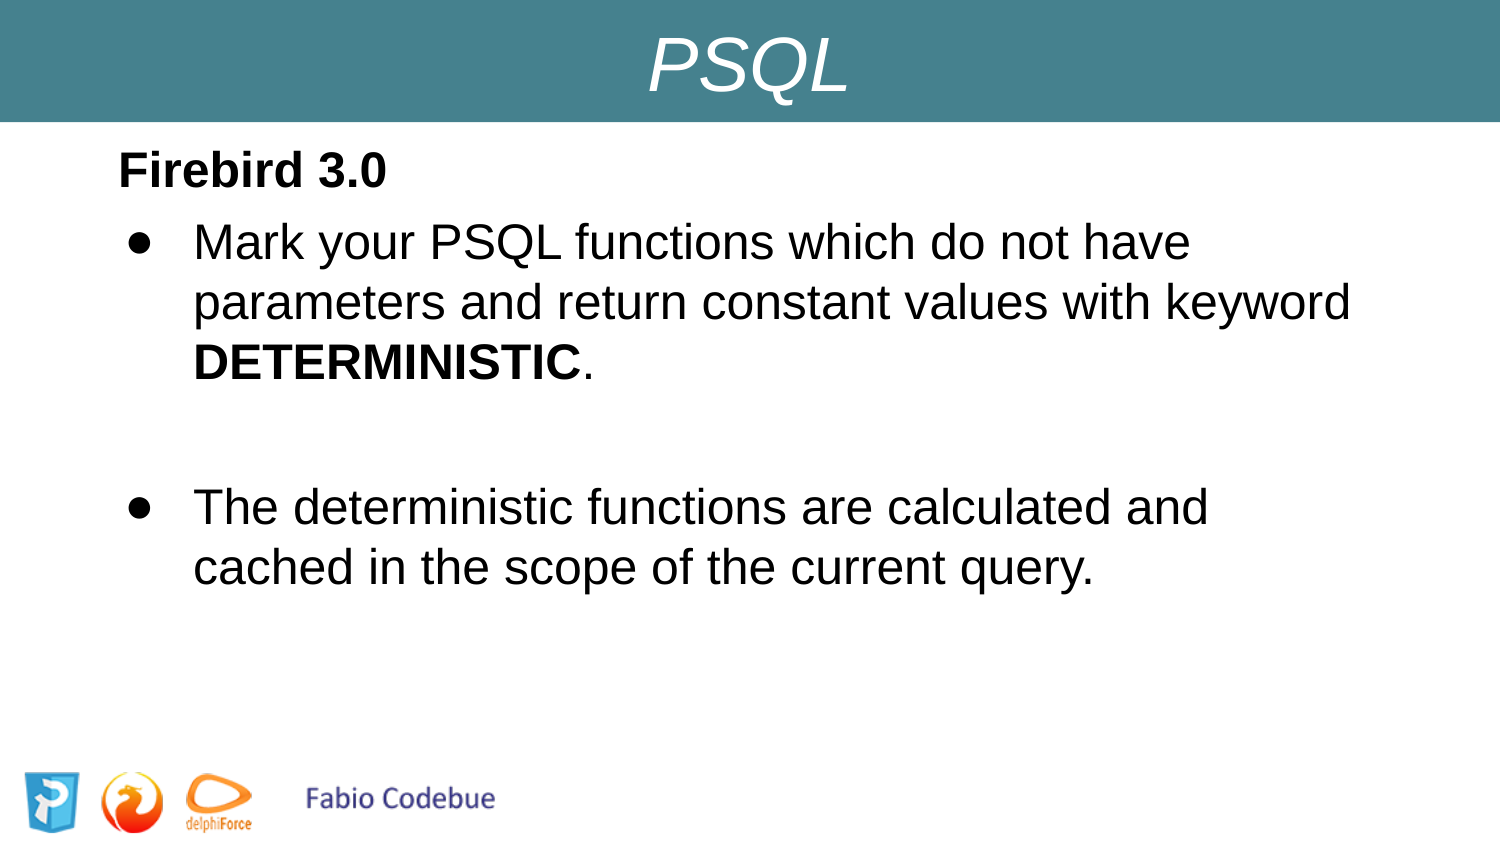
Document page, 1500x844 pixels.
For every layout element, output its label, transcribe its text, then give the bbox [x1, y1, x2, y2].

list Firebird 3.0 Mark your PSQL functions which do not have parameters and return constant values with keyword DETERMINISTIC. The deterministic functions are calculated and cached in the scope of the current query. [103, 123, 1397, 738]
picture [0, 123, 1500, 844]
text_box PSQL [0, 0, 1500, 123]
